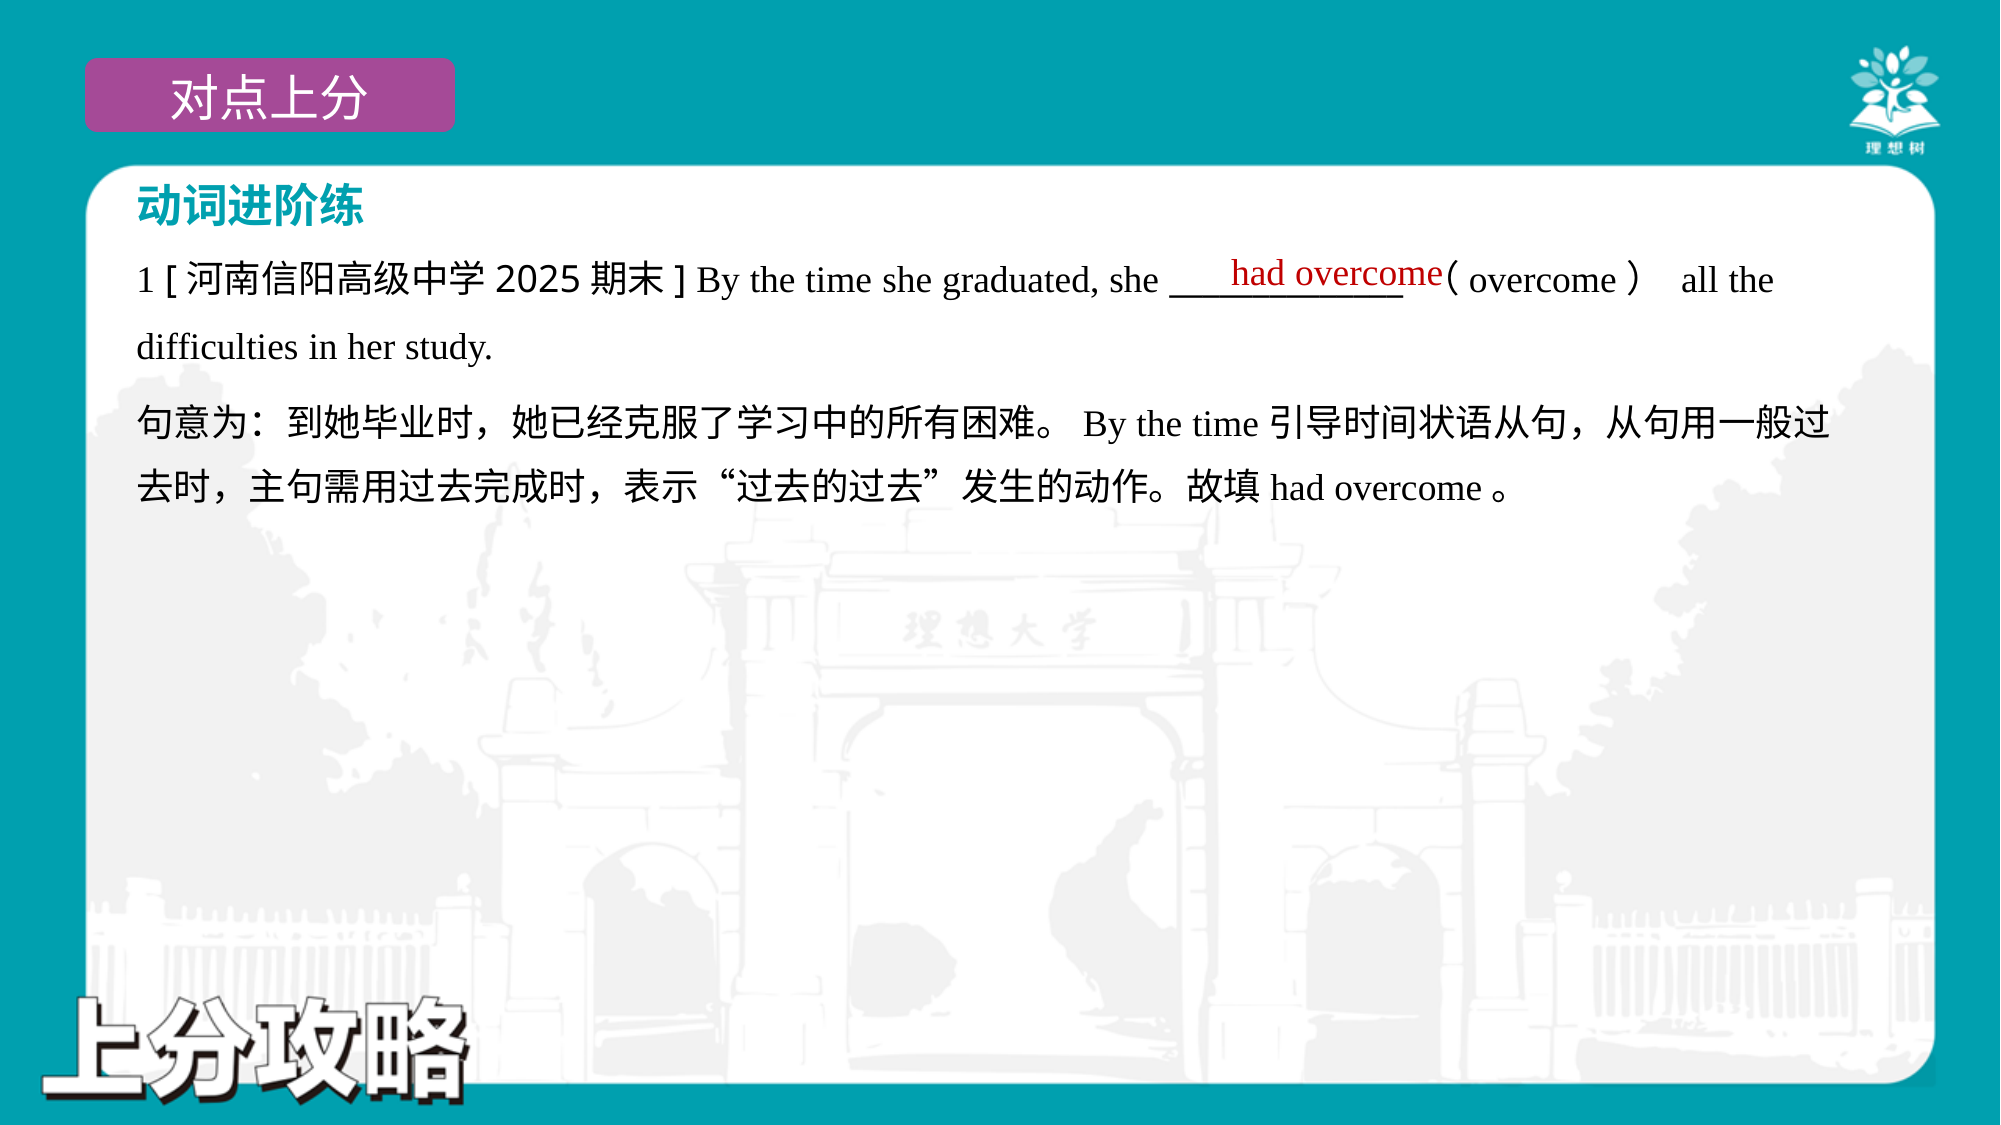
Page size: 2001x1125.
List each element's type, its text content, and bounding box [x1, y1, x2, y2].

picture [0, 0, 2000, 1125]
text_box had overcome [1213, 226, 1462, 286]
text_box 1 [河南信阳高级中学2025期末] By the time she graduated, she ______________ （overcome） all the difficulties in her study. [136, 233, 1865, 293]
text_box 动词进阶练 [136, 176, 1865, 232]
text_box 句意为：到她毕业时，她已经克服了学习中的所有困难。By the time引导时间状语从句，从句用一般过 去时，主句需用过去完成时，表示“过去的过去”发生的动作。故填had overcome。 [136, 375, 1865, 502]
